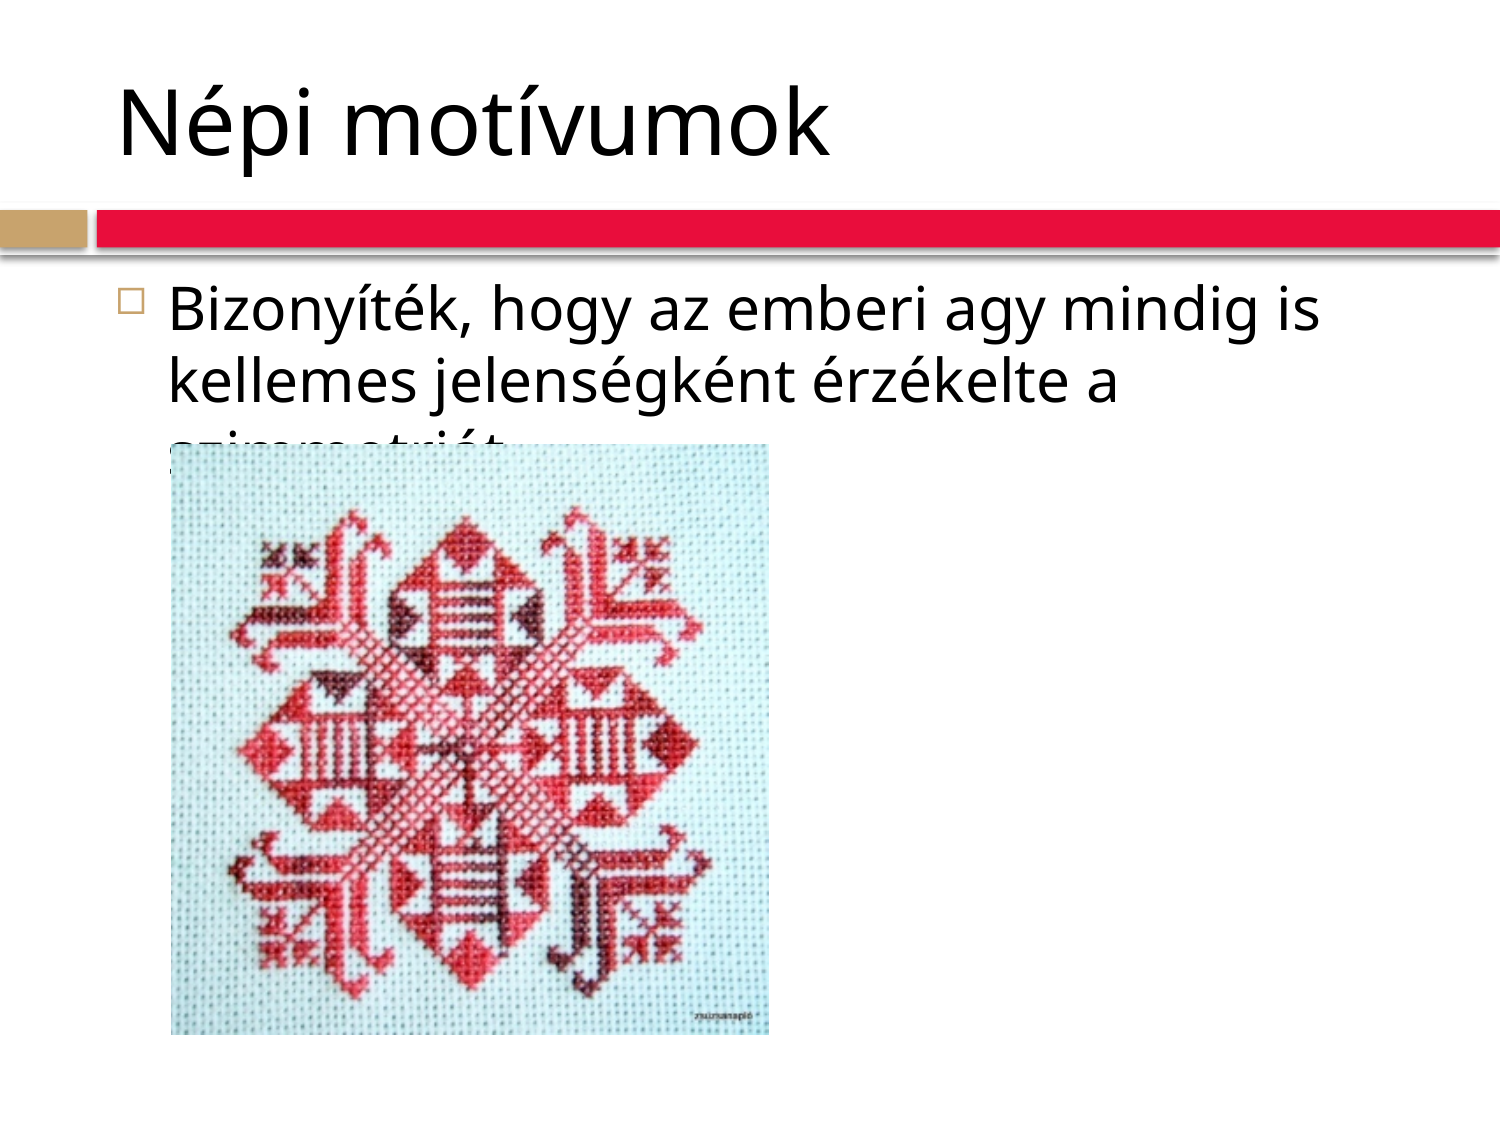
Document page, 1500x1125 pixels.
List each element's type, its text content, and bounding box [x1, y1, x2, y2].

title Népi motívumok [100, 37, 1438, 200]
list Bizonyíték, hogy az emberi agy mindig is kellemes jelenségként érzékelte a szimmetriát [100, 262, 1438, 1000]
picture [170, 444, 770, 1036]
